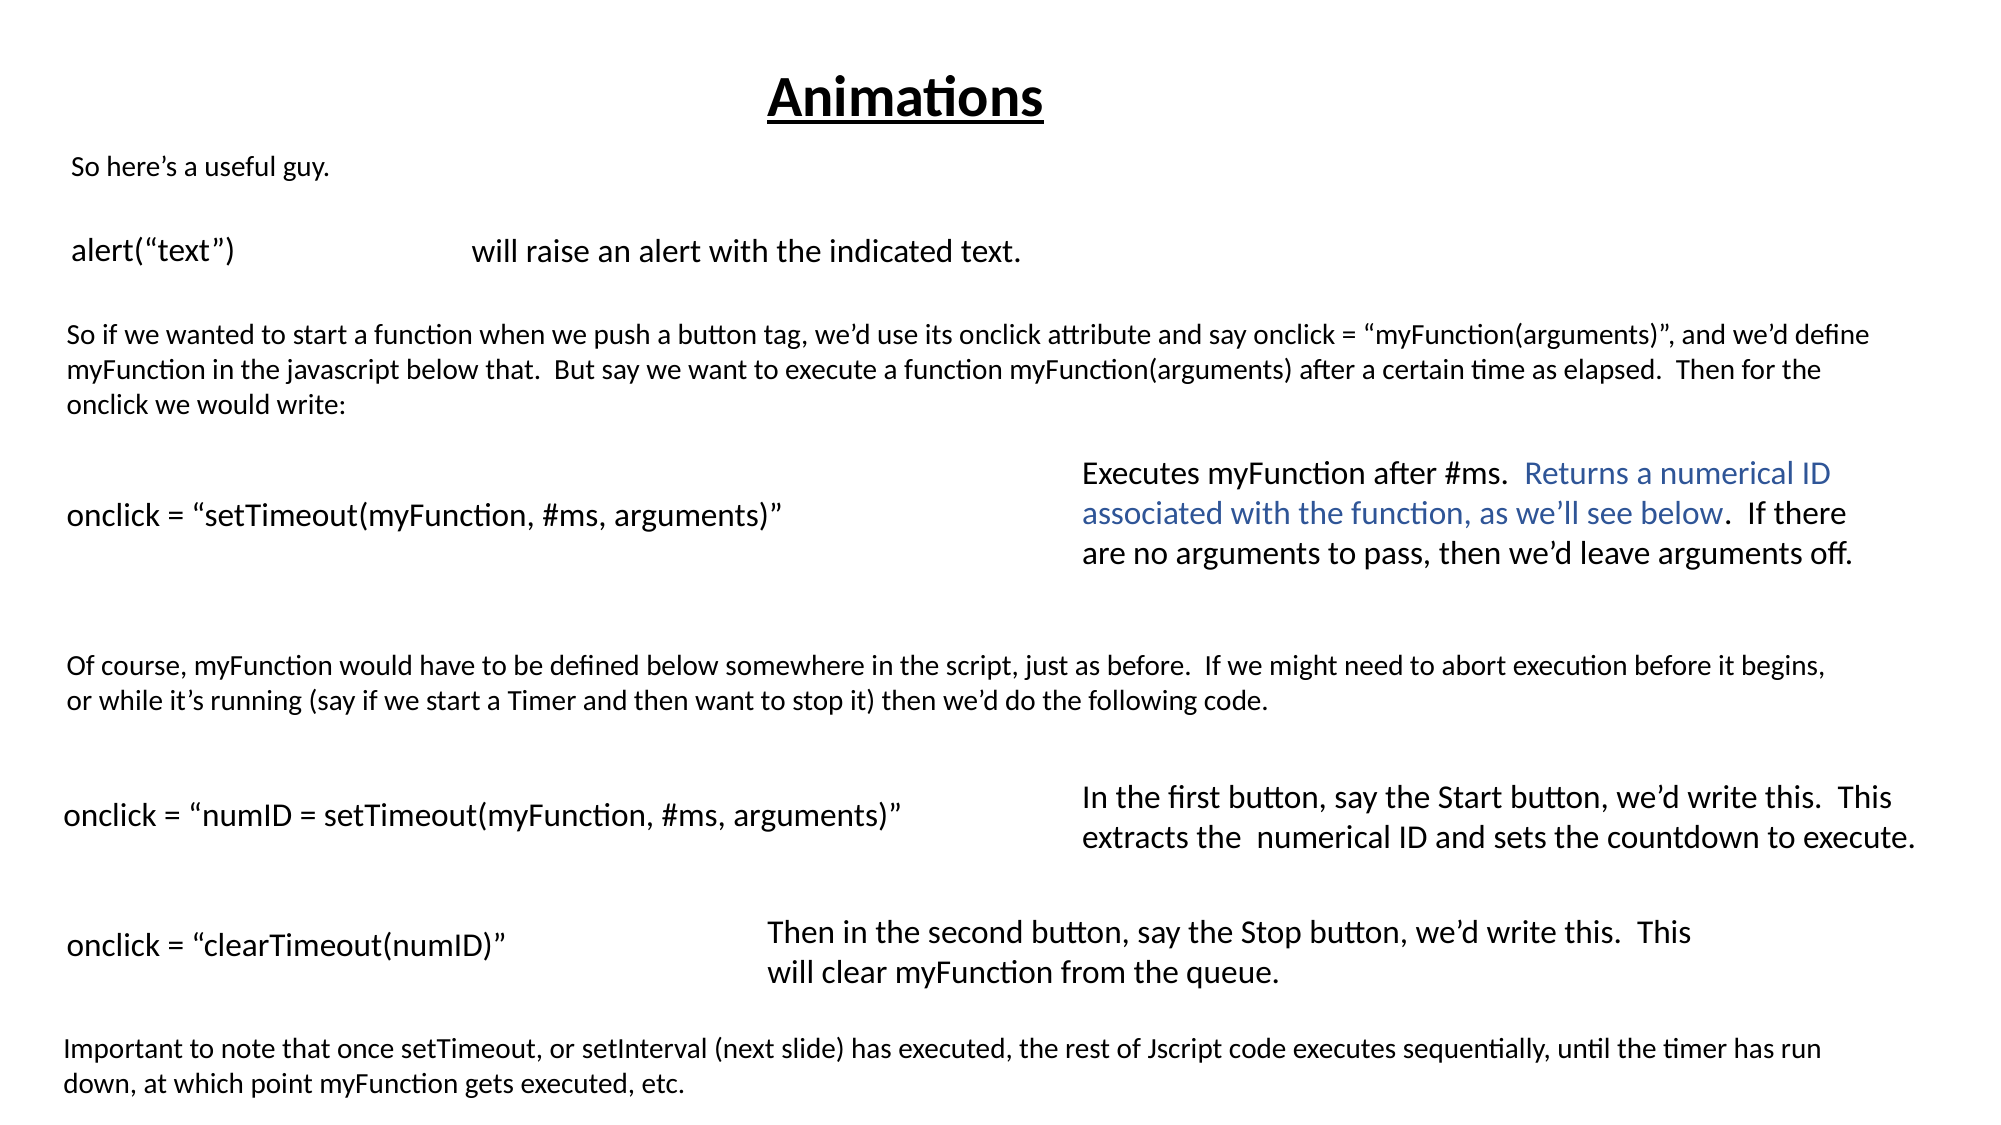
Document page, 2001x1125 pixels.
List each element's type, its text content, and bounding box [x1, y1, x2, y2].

text_box Of course, myFunction would have to be defined below somewhere in the script, just as before. If we might need to abort execution before it begins, or while it’s running (say if we start a Timer and then want to stop it) then we’d do the following code. [51, 638, 1846, 724]
text_box Animations [752, 50, 1120, 136]
text_box onclick = “clearTimeout(numID)” [51, 915, 587, 971]
text_box So if we wanted to start a function when we push a button tag, we’d use its onclick attribute and say onclick = “myFunction(arguments)”, and we’d define myFunction in the javascript below that. But say we want to execute a function myFunction(arguments) after a certain time as elapsed. Then for the onclick we would write: [51, 307, 1887, 428]
text_box Important to note that once setTimeout, or setInterval (next slide) has executed, the rest of Jscript code executes sequentially, until the timer has run down, at which point myFunction gets executed, etc. [48, 1022, 1870, 1108]
text_box will raise an alert with the indicated text. [456, 221, 1038, 277]
text_box onclick = “numID = setTimeout(myFunction, #ms, arguments)” [48, 786, 1008, 841]
text_box Then in the second button, say the Stop button, we’d write this. This will clear myFunction from the queue. [752, 902, 1753, 998]
text_box In the first button, say the Start button, we’d write this. This extracts the numerical ID and sets the countdown to execute. [1067, 767, 1946, 863]
text_box alert(“text”) [56, 221, 276, 276]
text_box Executes myFunction after #ms. Returns a numerical ID associated with the function, as we’ll see below. If there are no arguments to pass, then we’d leave arguments off. [1067, 443, 1912, 579]
text_box onclick = “setTimeout(myFunction, #ms, arguments)” [51, 485, 814, 541]
text_box So here’s a useful guy. [56, 140, 372, 190]
